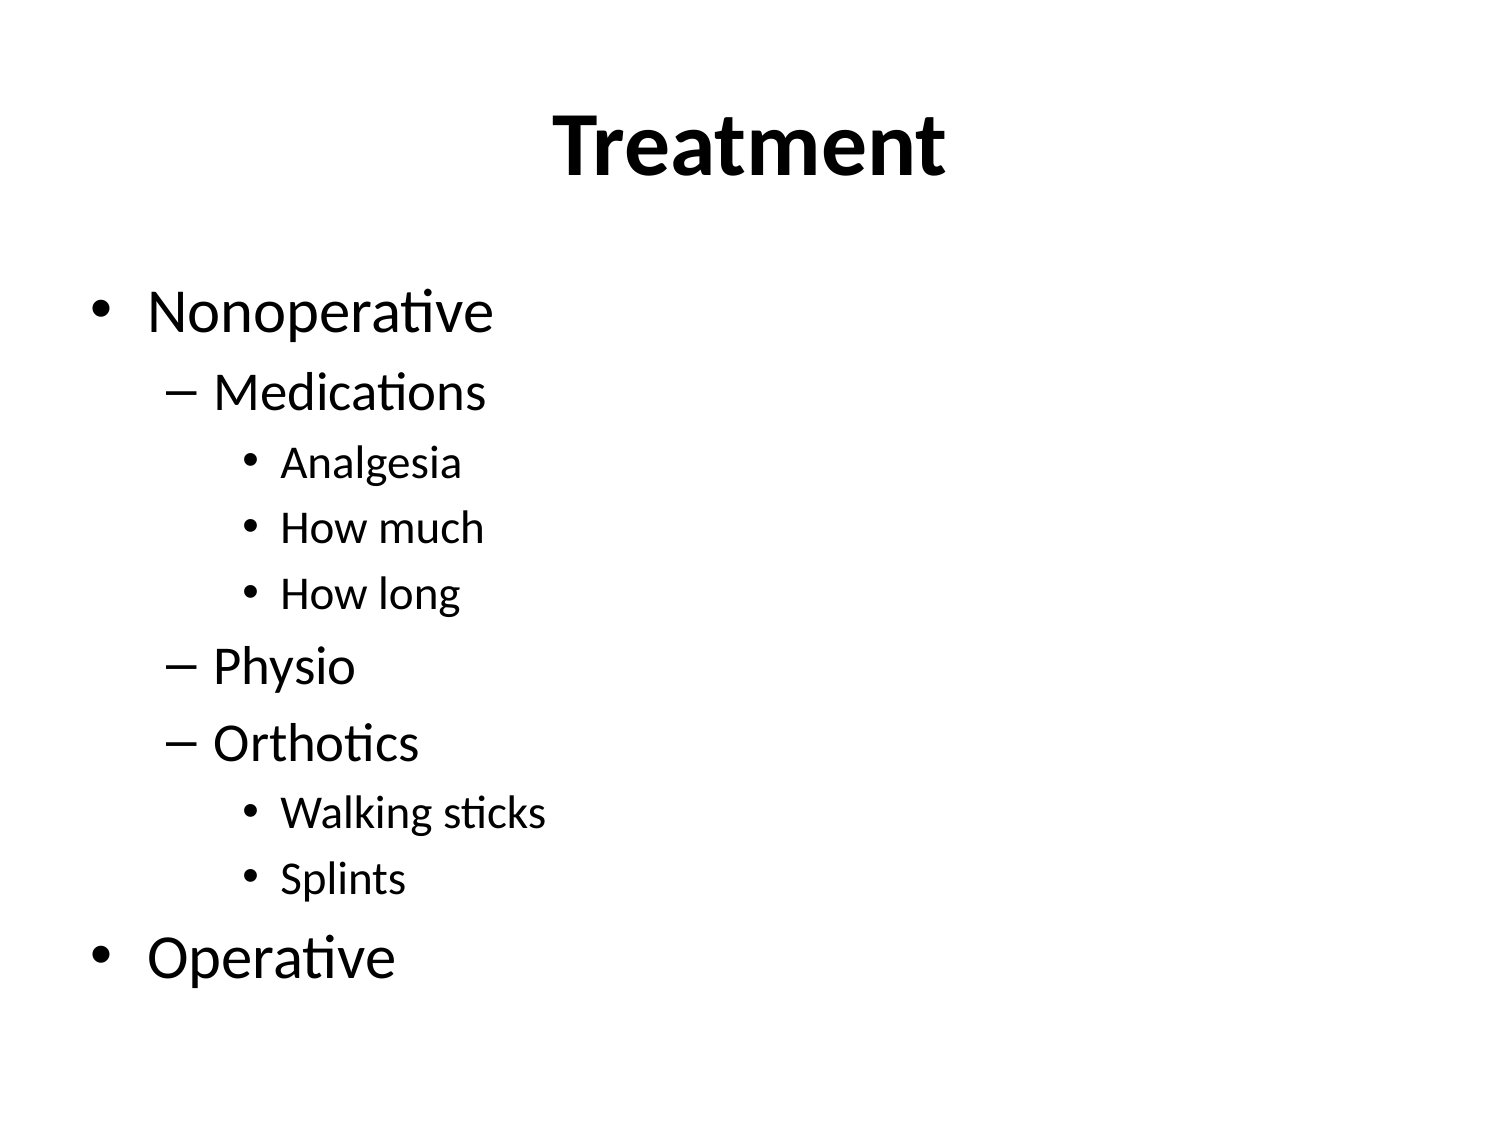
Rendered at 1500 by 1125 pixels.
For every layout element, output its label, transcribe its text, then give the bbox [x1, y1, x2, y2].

list Nonoperative Medications Analgesia How much How long Physio Orthotics Walking sticks Splints Operative [75, 262, 1425, 1005]
title Treatment [75, 45, 1425, 233]
